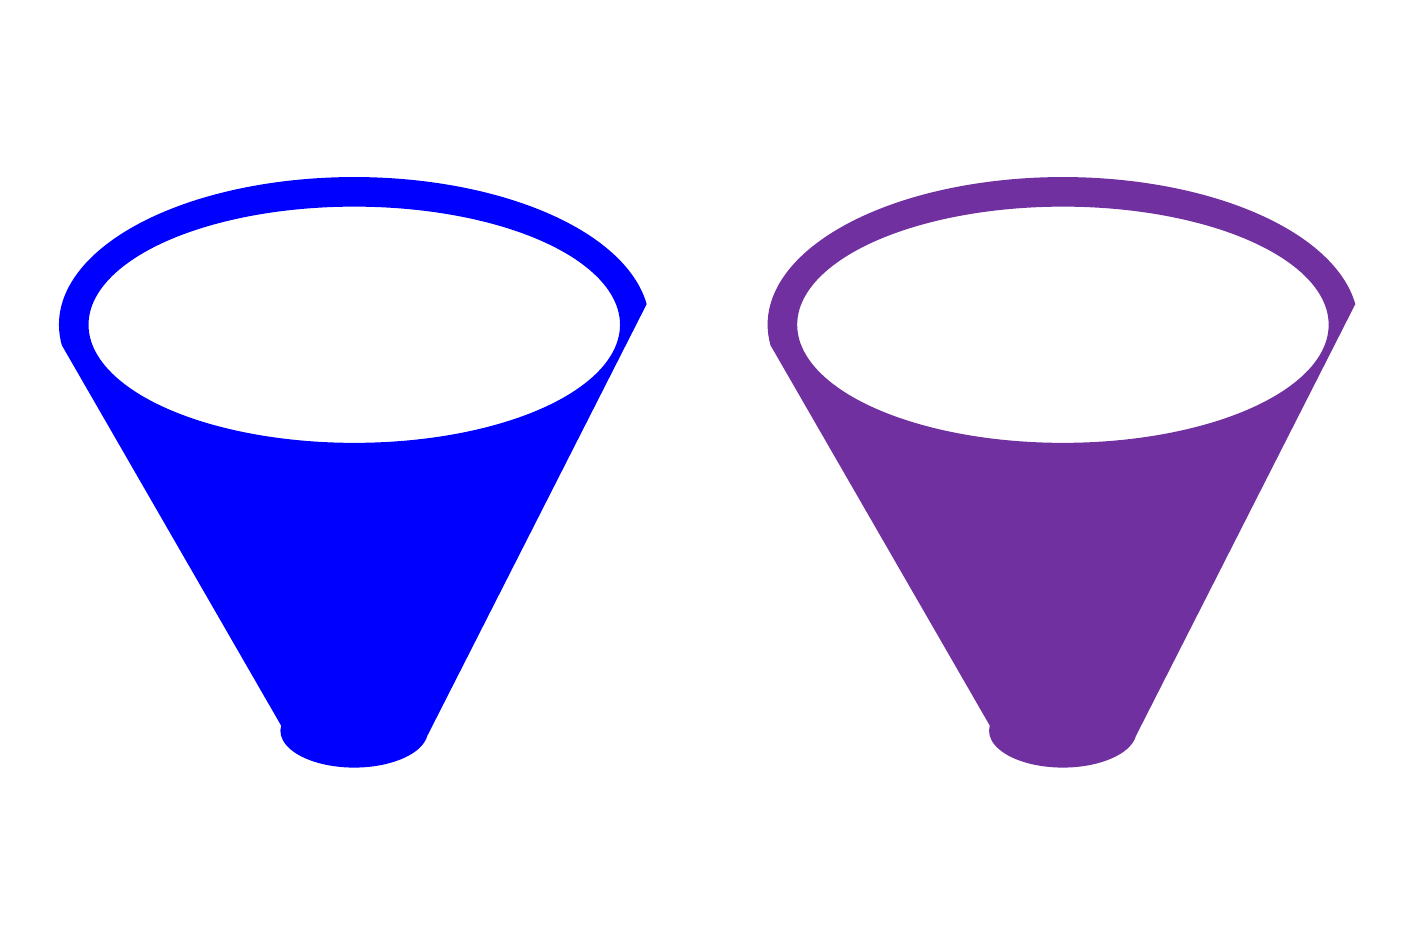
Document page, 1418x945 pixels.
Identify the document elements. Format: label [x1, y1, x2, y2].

text_box [767, 177, 1356, 768]
text_box [58, 177, 647, 768]
